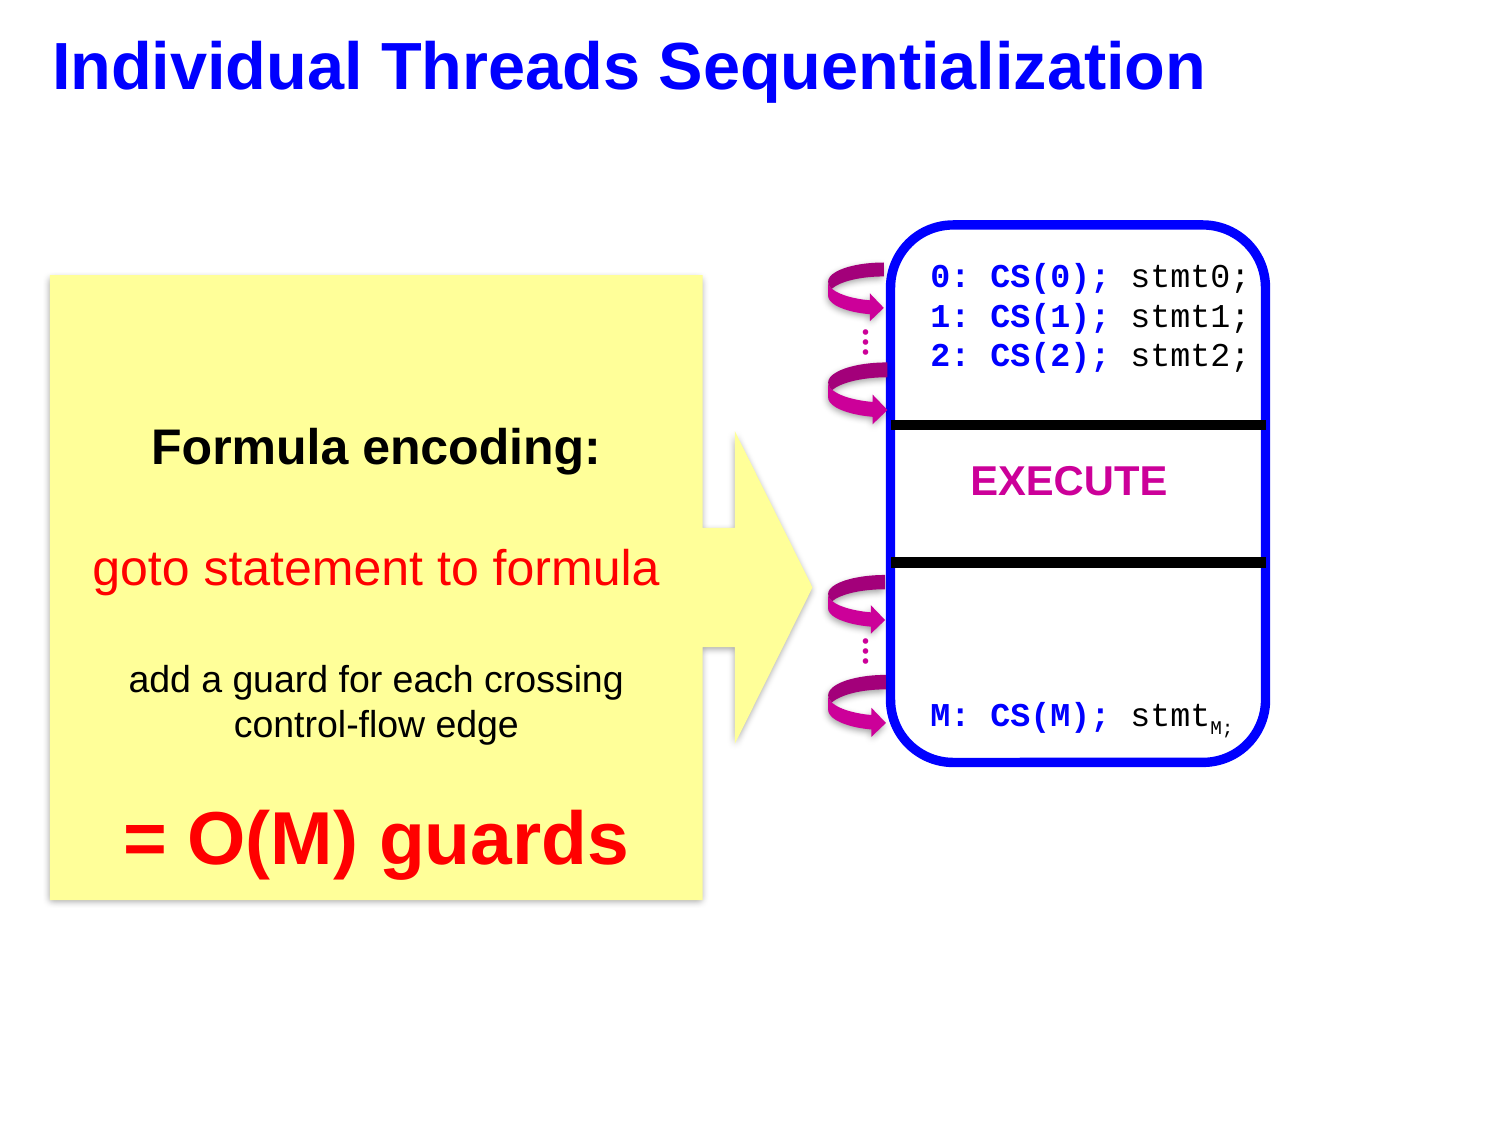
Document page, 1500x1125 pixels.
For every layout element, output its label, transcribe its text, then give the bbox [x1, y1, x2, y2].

text_box 0: CS(0); stmt0; 1: CS(1); stmt1; 2: CS(2); stmt2; EXECUTE M: CS(M); stmtM; [915, 246, 1266, 420]
text_box [827, 693, 887, 738]
text_box 0: CS(0); stmt0; 1: CS(1); stmt1; 2: CS(2); stmt2; EXECUTE M: CS(M); stmtM; [915, 569, 1266, 746]
text_box 0: CS(0); stmt0; 1: CS(1); stmt1; 2: CS(2); stmt2; EXECUTE M: CS(M); stmtM; [915, 430, 1266, 557]
text_box [827, 261, 885, 309]
text_box ... [803, 618, 904, 693]
text_box ... [803, 309, 904, 385]
text_box Formula encoding: goto statement to formula add a guard for each crossing control-flow edge = O(M) guards [49, 274, 814, 901]
text_box [827, 385, 889, 425]
text_box [827, 574, 886, 618]
title Individual Threads Sequentialization [0, 0, 1500, 126]
list [24, 160, 1476, 1099]
